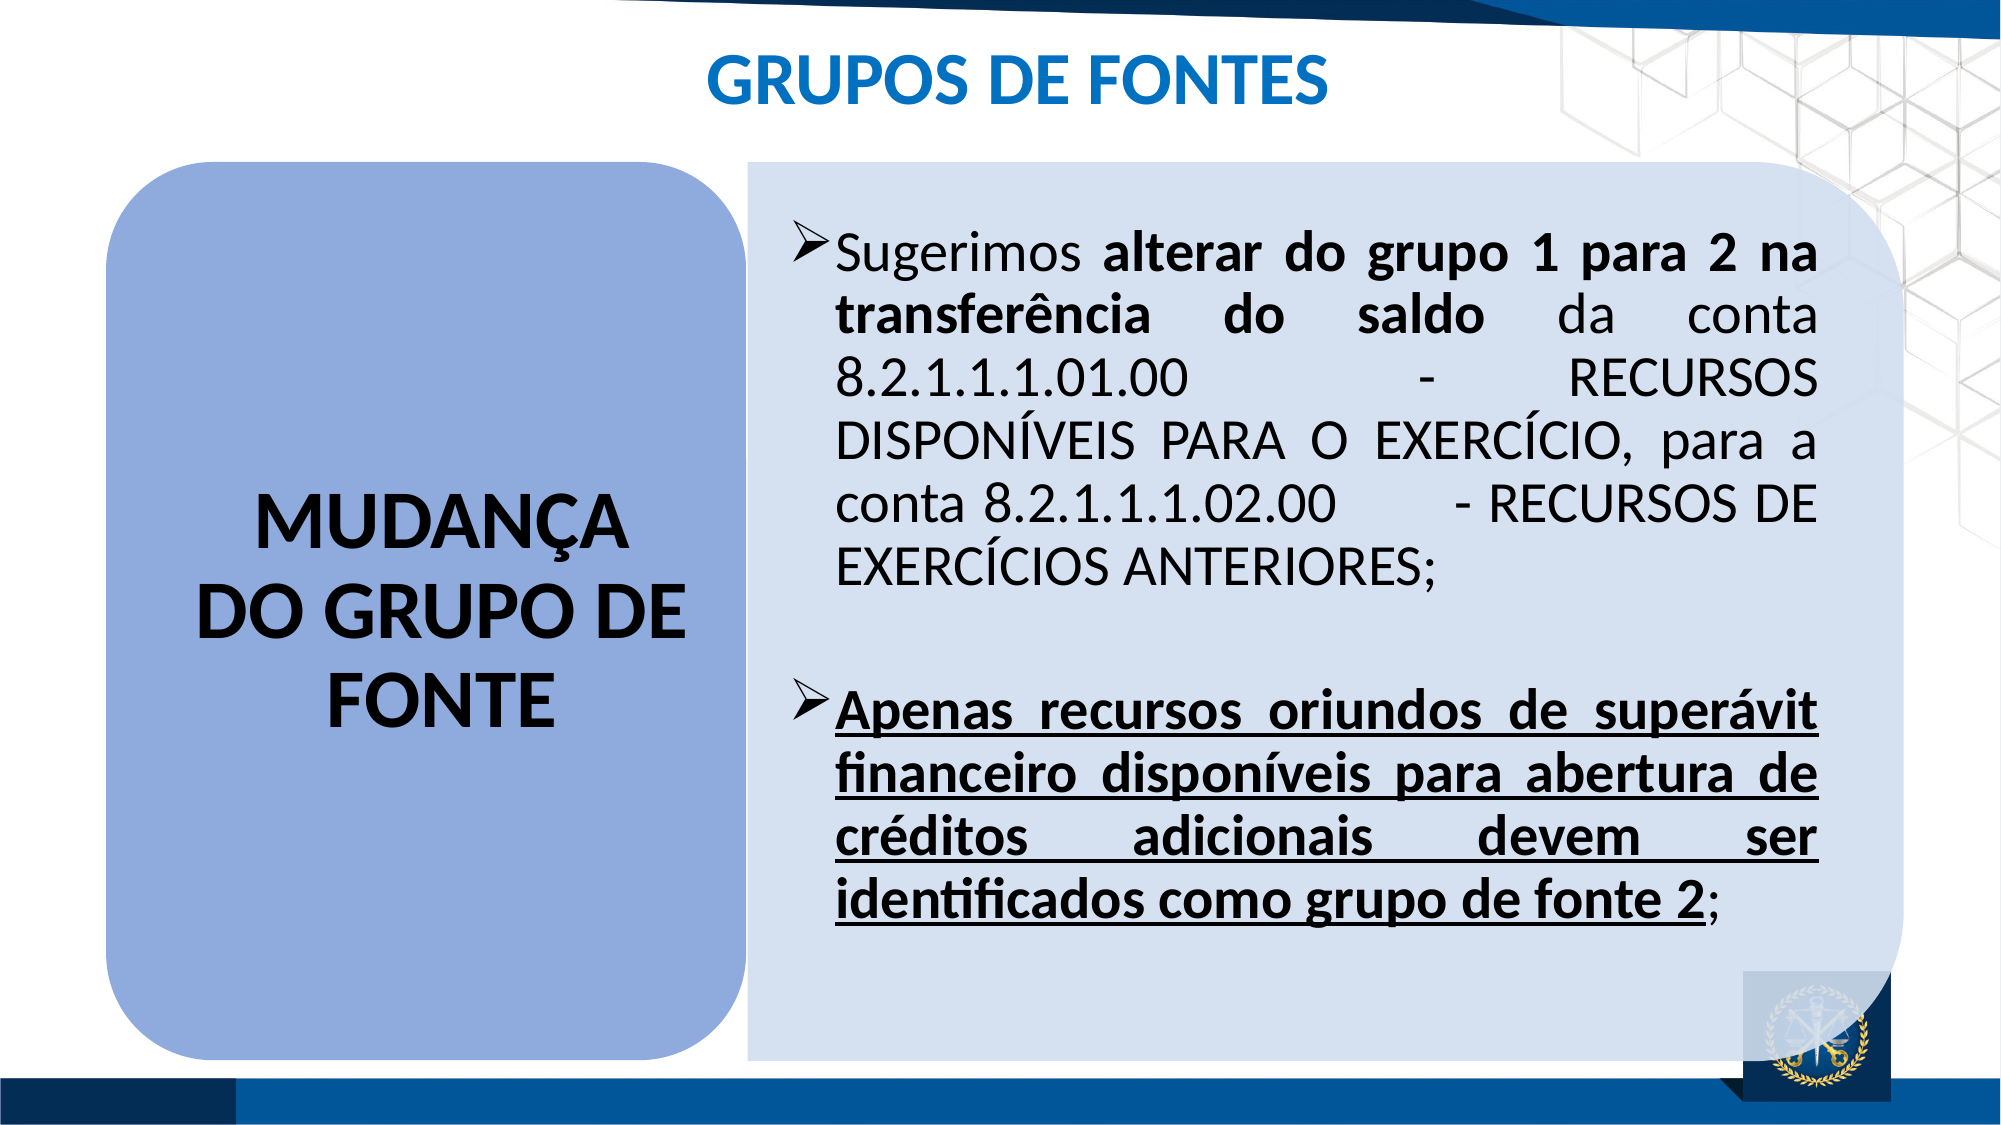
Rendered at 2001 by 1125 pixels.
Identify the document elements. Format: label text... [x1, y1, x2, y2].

picture [0, 0, 2001, 1125]
text_box GRUPOS DE FONTES [127, 22, 1911, 128]
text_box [70, 161, 1931, 1062]
